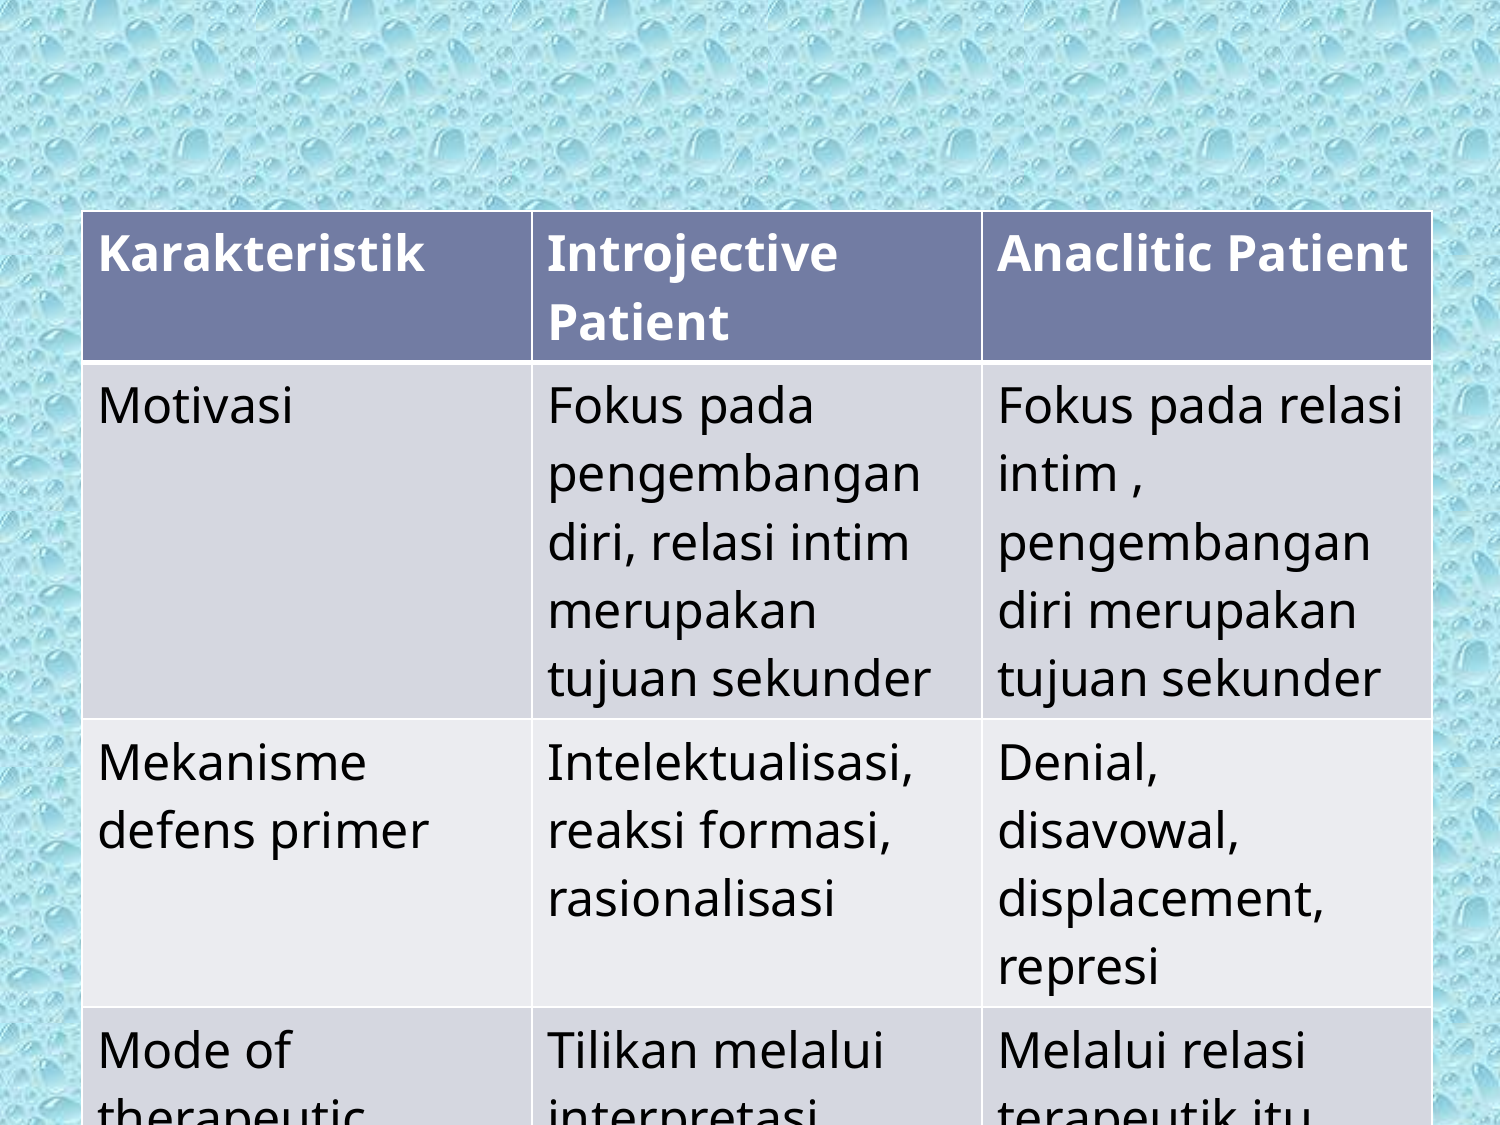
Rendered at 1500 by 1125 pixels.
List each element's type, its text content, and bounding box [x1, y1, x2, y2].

table_cell Fokus pada pengembangan diri, relasi intim merupakan tujuan sekunder [533, 365, 981, 718]
picture [0, 0, 1500, 1125]
table_cell Fokus pada relasi intim , pengembangan diri merupakan tujuan sekunder [983, 365, 1431, 718]
table_cell Tilikan melalui interpretasi [533, 1008, 981, 1125]
table_header Karakteristik [83, 212, 531, 360]
table_cell Motivasi [83, 365, 531, 718]
table_header Anaclitic Patient [983, 212, 1431, 360]
table_cell Mode of therapeutic action [83, 1008, 531, 1125]
table_cell Intelektualisasi, reaksi formasi, rasionalisasi [533, 720, 981, 1006]
table_cell Denial, disavowal, displacement, represi [983, 720, 1431, 1006]
table_cell Melalui relasi terapeutik itu sendiri [983, 1008, 1431, 1125]
table_header Introjective Patient [533, 212, 981, 360]
table_cell Mekanisme defens primer [83, 720, 531, 1006]
